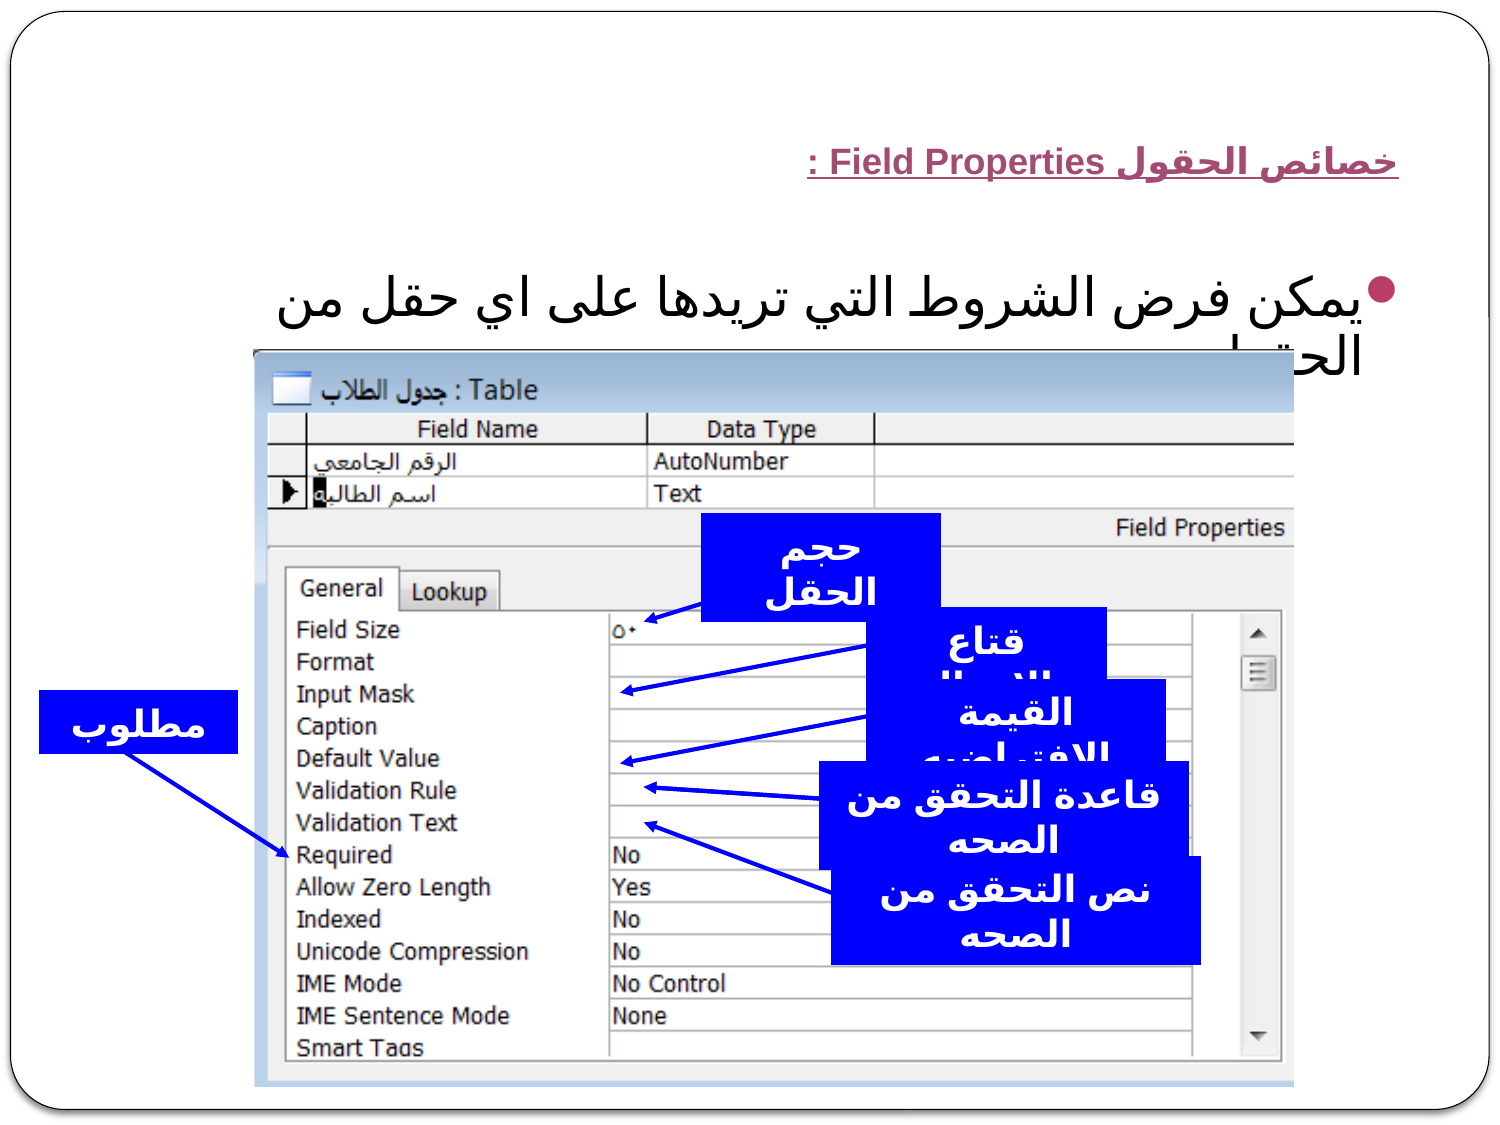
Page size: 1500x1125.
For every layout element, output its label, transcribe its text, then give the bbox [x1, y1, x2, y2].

title خصائص الحقول Field Properties : [138, 42, 1414, 198]
picture [253, 349, 1294, 1088]
text_box مطلوب [41, 692, 237, 753]
list يمكن فرض الشروط التي تريدها على اي حقل من الحقول. [75, 262, 1425, 350]
